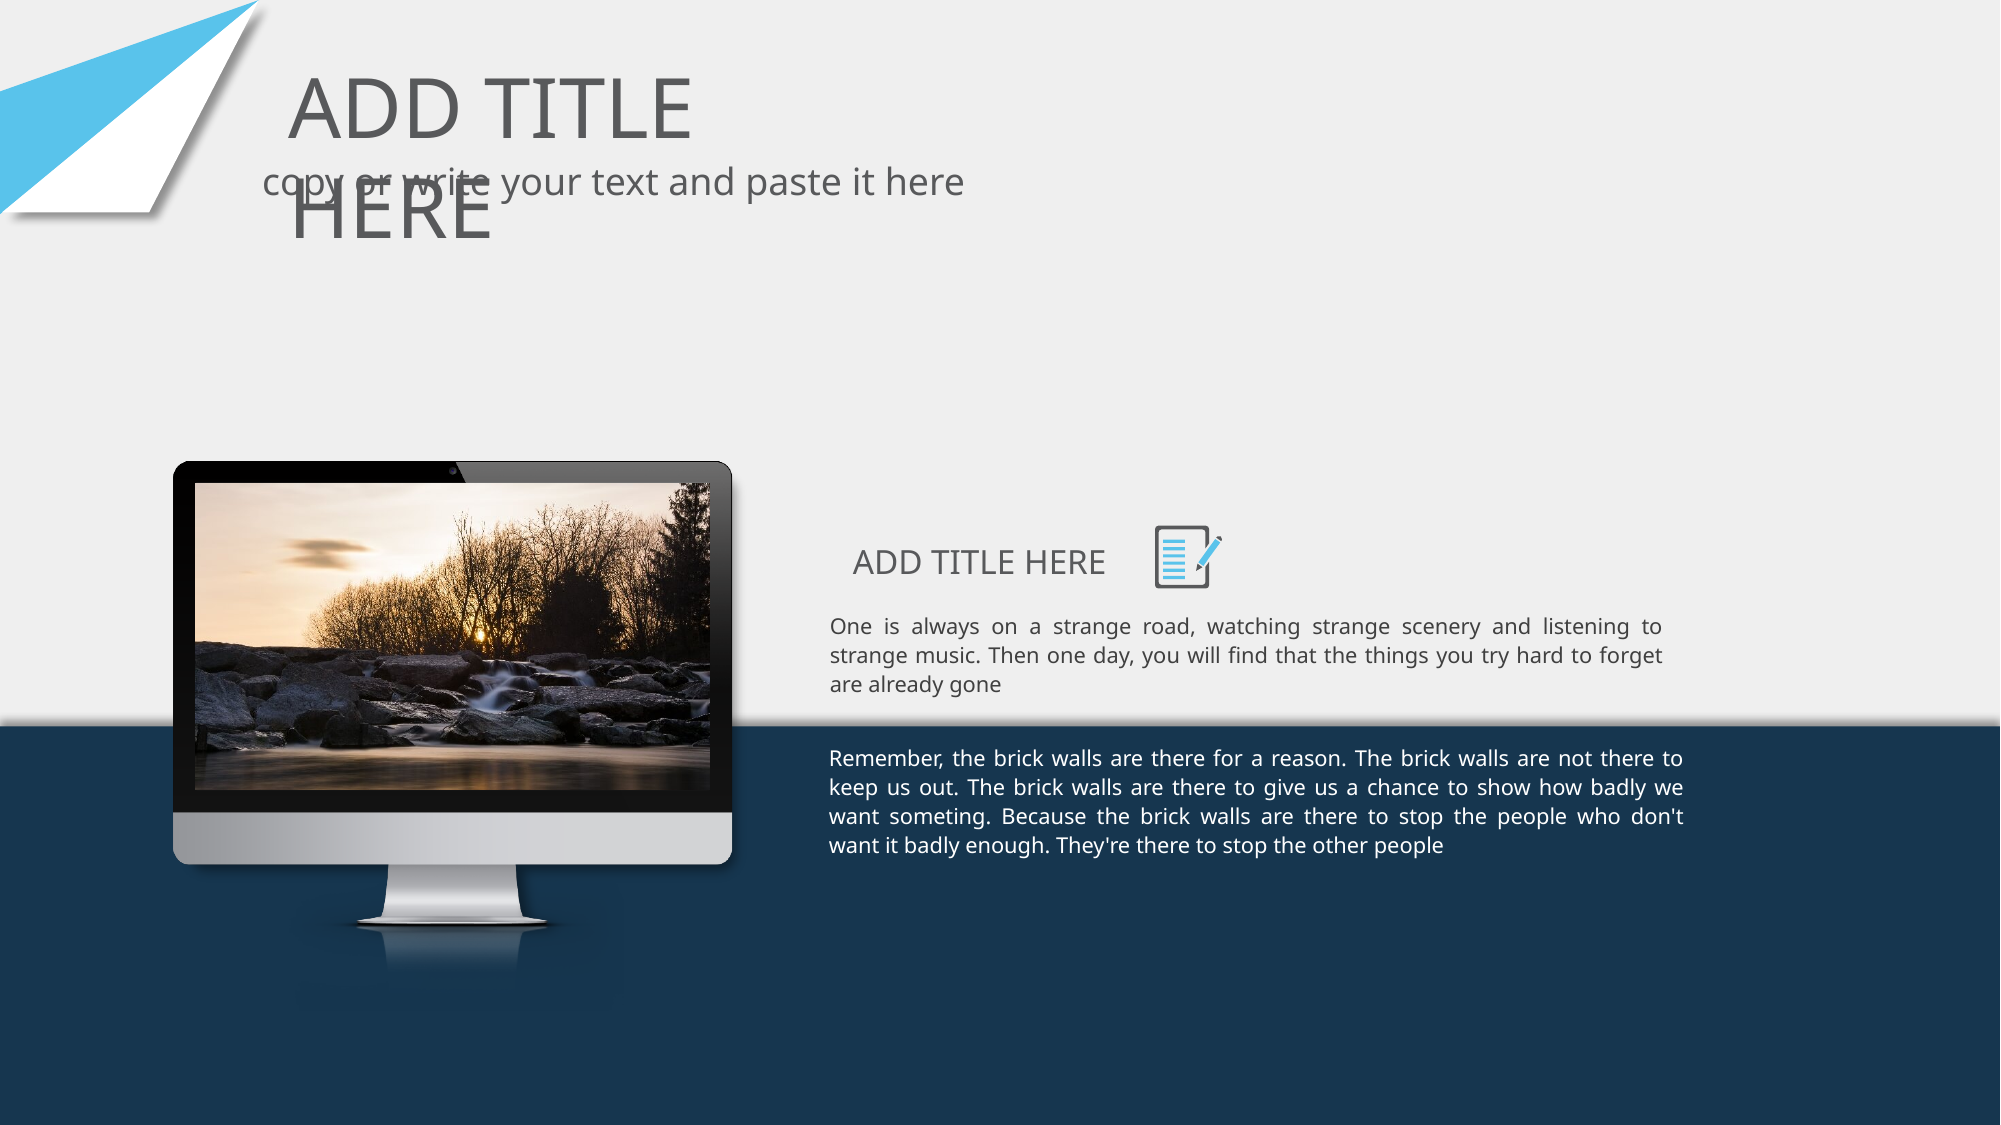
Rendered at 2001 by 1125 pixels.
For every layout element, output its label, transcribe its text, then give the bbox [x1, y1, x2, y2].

text_box One is always on a strange road, watching strange scenery and listening to strange music. Then one day, you will find that the things you try hard to forget are already gone [815, 602, 1680, 740]
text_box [173, 448, 765, 1011]
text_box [0, 0, 260, 215]
text_box [0, 726, 2000, 1125]
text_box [273, 48, 955, 212]
text_box ADD TITLE HERE [795, 510, 1122, 589]
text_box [1155, 525, 1224, 589]
text_box Remember, the brick walls are there for a reason. The brick walls are not there to keep us out. The brick walls are there to give us a chance to show how badly we want someting. Because the brick walls are there to stop the people who don't want it badly enough. They're there to stop the other people [814, 735, 1700, 845]
